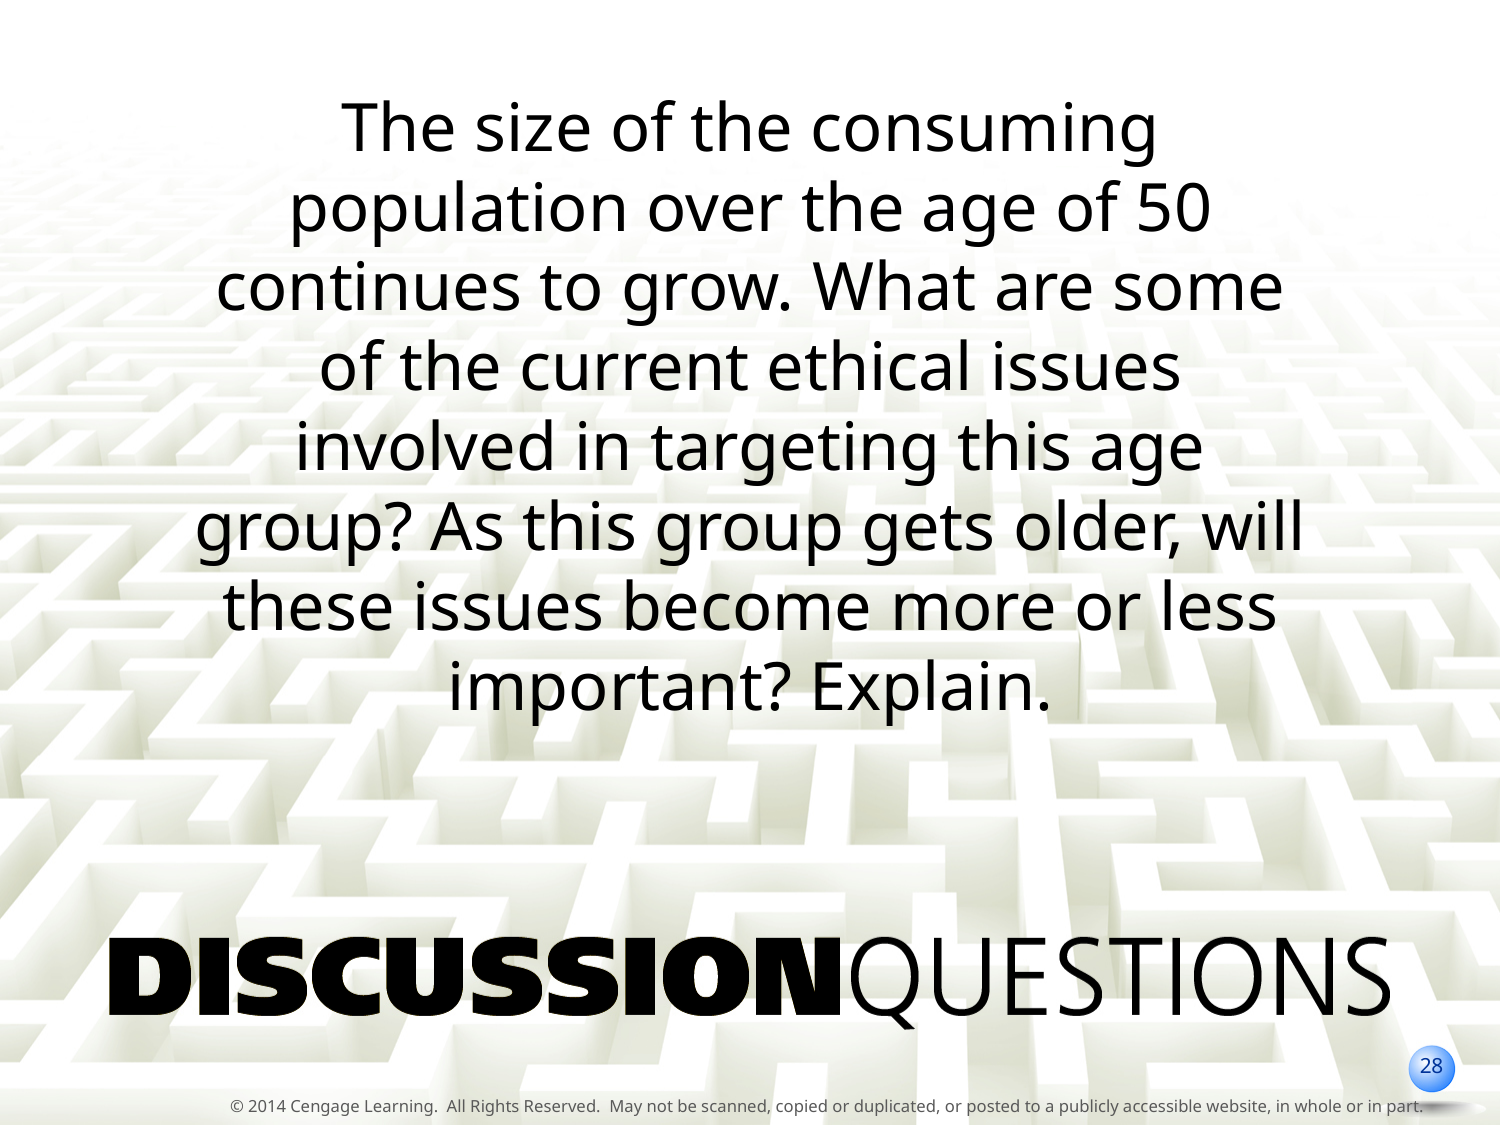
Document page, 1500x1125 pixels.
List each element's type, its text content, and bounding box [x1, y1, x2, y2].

picture [0, 0, 1500, 1125]
list The size of the consuming population over the age of 50 continues to grow. What are some of the current ethical issues involved in targeting this age group? As this group gets older, will these issues become more or less important? Explain. [168, 26, 1334, 782]
slide_number 28 [1386, 1037, 1478, 1097]
